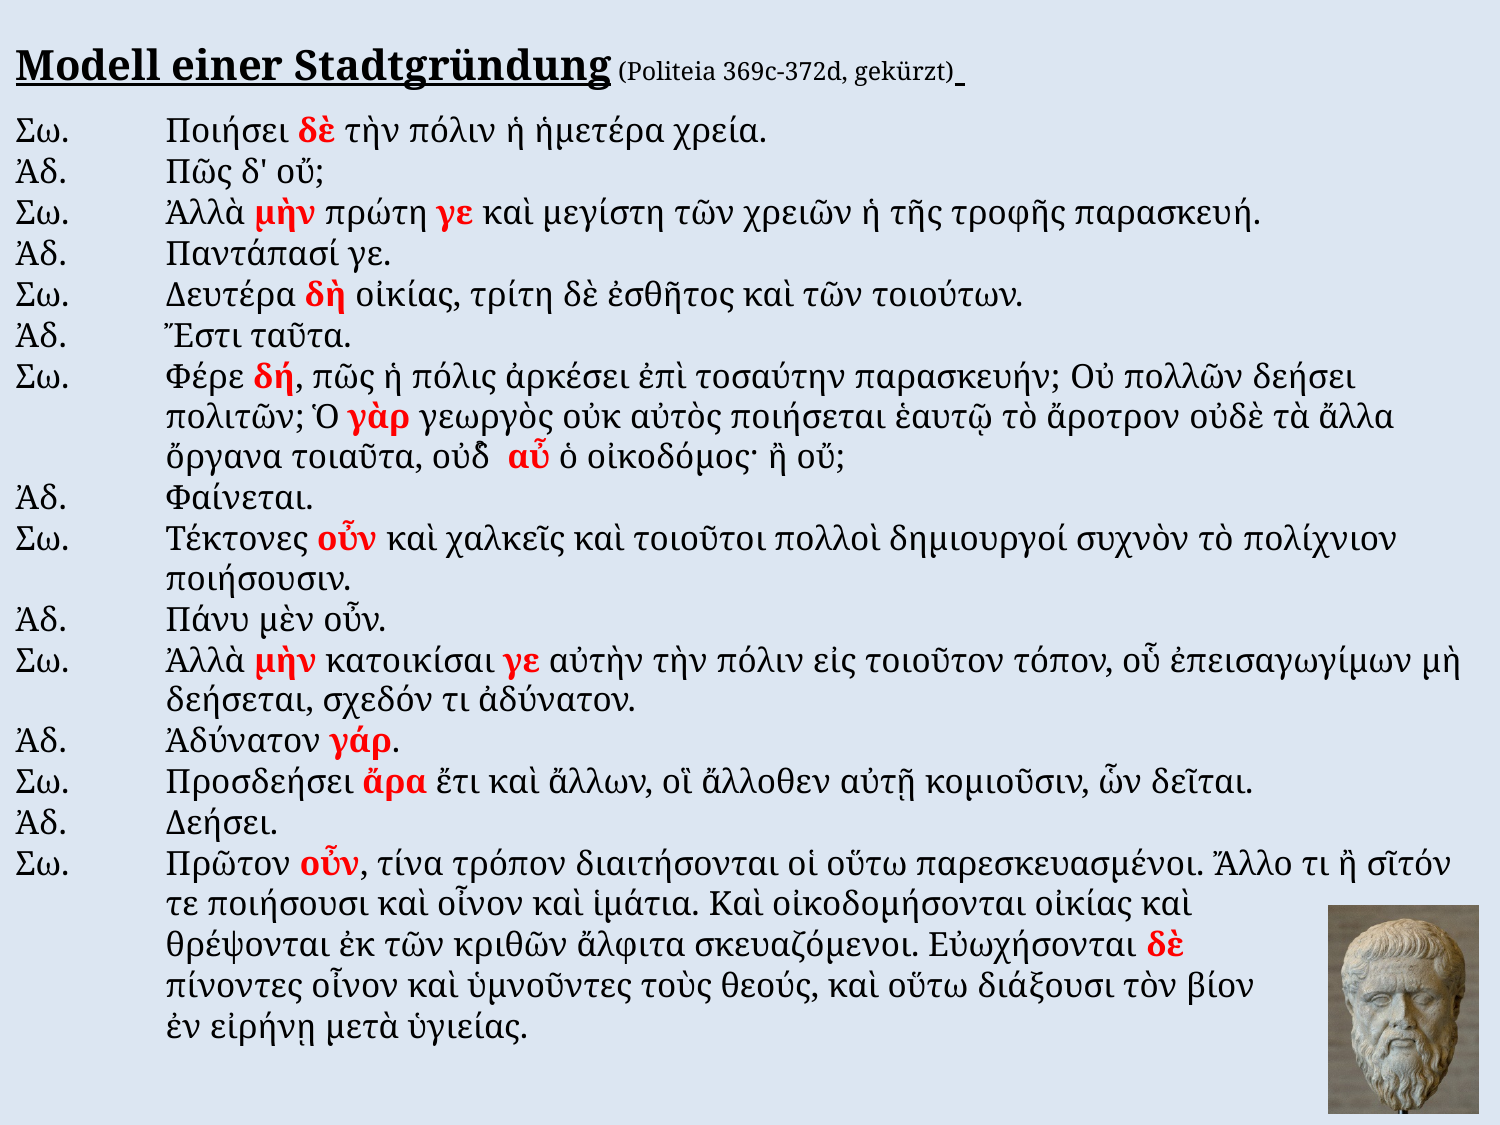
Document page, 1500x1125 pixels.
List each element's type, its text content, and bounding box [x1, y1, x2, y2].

picture [1328, 904, 1479, 1114]
text_box Modell einer Stadtgründung (Politeia 369c-372d, gekürzt) Σω. Ποιήσει δὲ τὴν πόλιν ἡ ἡμετέρα χρεία. Ἀδ. Πῶς δ' οὔ; Σω. Ἀλλὰ μὴν πρώτη γε καὶ μεγίστη τῶν χρειῶν ἡ τῆς τροφῆς παρασκευή. Ἀδ. Παντάπασί γε. Σω. Δευτέρα δὴ οἰκίας, τρίτη δὲ ἐσθῆτος καὶ τῶν τοιούτων. Ἀδ. Ἔστι ταῦτα. Σω. Φέρε δή, πῶς ἡ πόλις ἀρκέσει ἐπὶ τοσαύτην παρασκευήν; Οὐ πολλῶν δεήσει πολιτῶν; Ὁ γὰρ γεωργὸς οὐκ αὐτὸς ποιήσεται ἑαυτῷ τὸ ἄροτρον οὐδὲ τὰ ἄλλα ὄργανα τοιαῦτα, οὐδ̉ αὖ ὁ οἰκοδόμος· ἢ οὔ; Ἀδ. Φαίνεται. Σω. Τέκτονες οὖν καὶ χαλκεῖς καὶ τοιοῦτοι πολλοὶ δημιουργοί συχνὸν τὸ πολίχνιον ποιήσουσιν. Ἀδ. Πάνυ μὲν οὖν. Σω. Ἀλλὰ μὴν κατοικίσαι γε αὐτὴν τὴν πόλιν εἰς τοιοῦτον τόπον, οὗ ἐπεισαγωγίμων μὴ δεήσεται, σχεδόν τι ἀδύνατον. Ἀδ. Ἀδύνατον γάρ. Σω. Προσδεήσει ἄρα ἔτι καὶ ἄλλων, οἳ ἄλλοθεν αὐτῇ κομιοῦσιν, ὧν δεῖται. Ἀδ. Δεήσει. Σω. Πρῶτον οὖν, τίνα τρόπον διαιτήσονται οἱ οὕτω παρεσκευασμένοι. Ἄλλο τι ἢ σῖτόν τε ποιήσουσι καὶ οἶνον καὶ ἱμάτια. Καὶ οἰκοδομήσονται οἰκίας καὶ θρέψονται ἐκ τῶν κριθῶν ἄλφιτα σκευαζόμενοι. Εὐωχήσονται δὲ πίνοντες οἶνον καὶ ὑμνοῦντες τοὺς θεούς, καὶ οὕτω διάξουσι τὸν βίον ἐν εἰρήνῃ μετὰ ὑγιείας. [0, 30, 1480, 1053]
